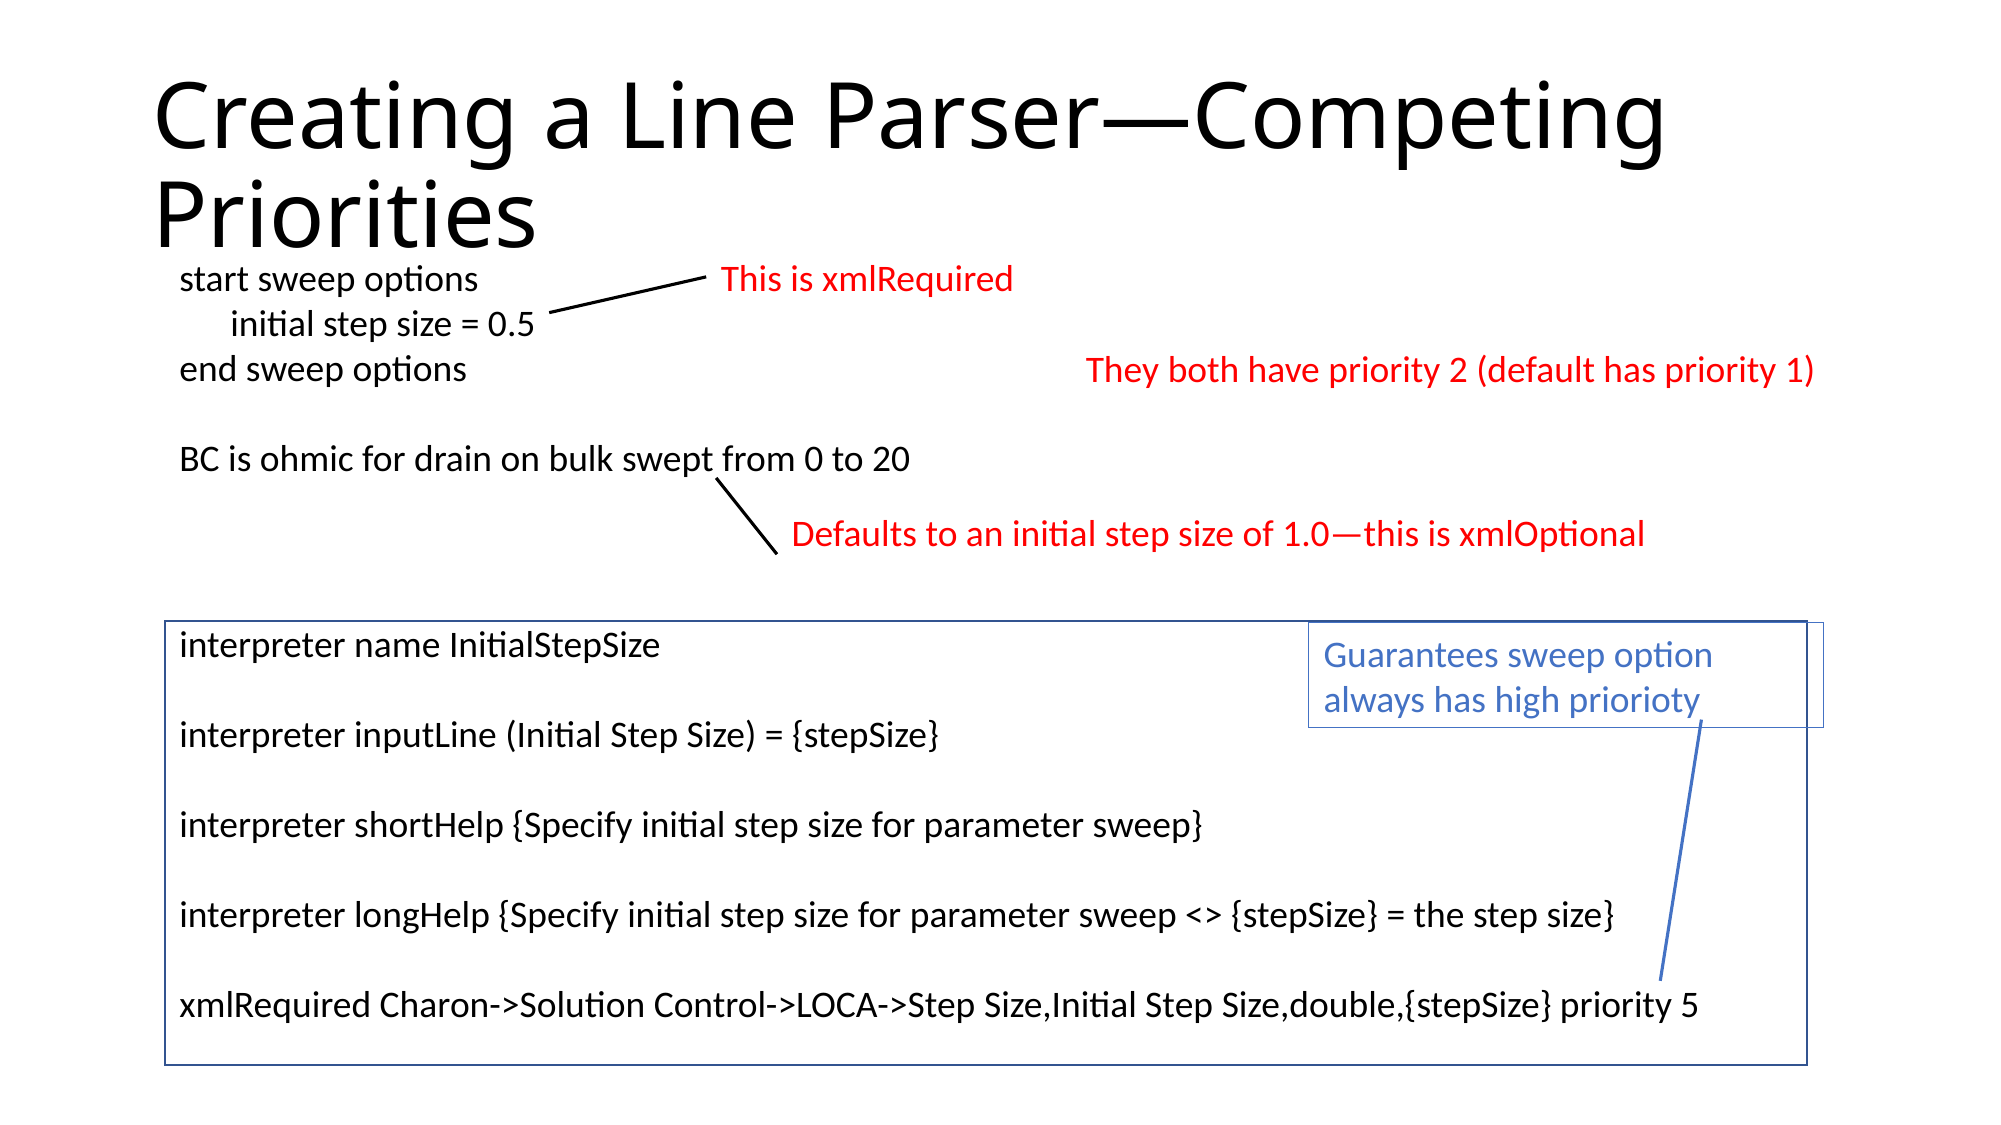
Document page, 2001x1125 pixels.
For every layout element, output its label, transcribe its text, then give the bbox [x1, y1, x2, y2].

title Creating a Line Parser—Competing Priorities [137, 59, 1863, 278]
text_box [164, 567, 1924, 1125]
text_box Defaults to an initial step size of 1.0—this is xmlOptional [776, 501, 1662, 567]
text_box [549, 277, 705, 313]
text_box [716, 477, 756, 555]
text_box They both have priority 2 (default has priority 1) [1071, 337, 1831, 398]
text_box This is xmlRequired [706, 246, 1030, 307]
text_box start sweep options initial step size = 0.5 end sweep options BC is ohmic for drain on bulk swept from 0 to 20 [164, 246, 934, 487]
